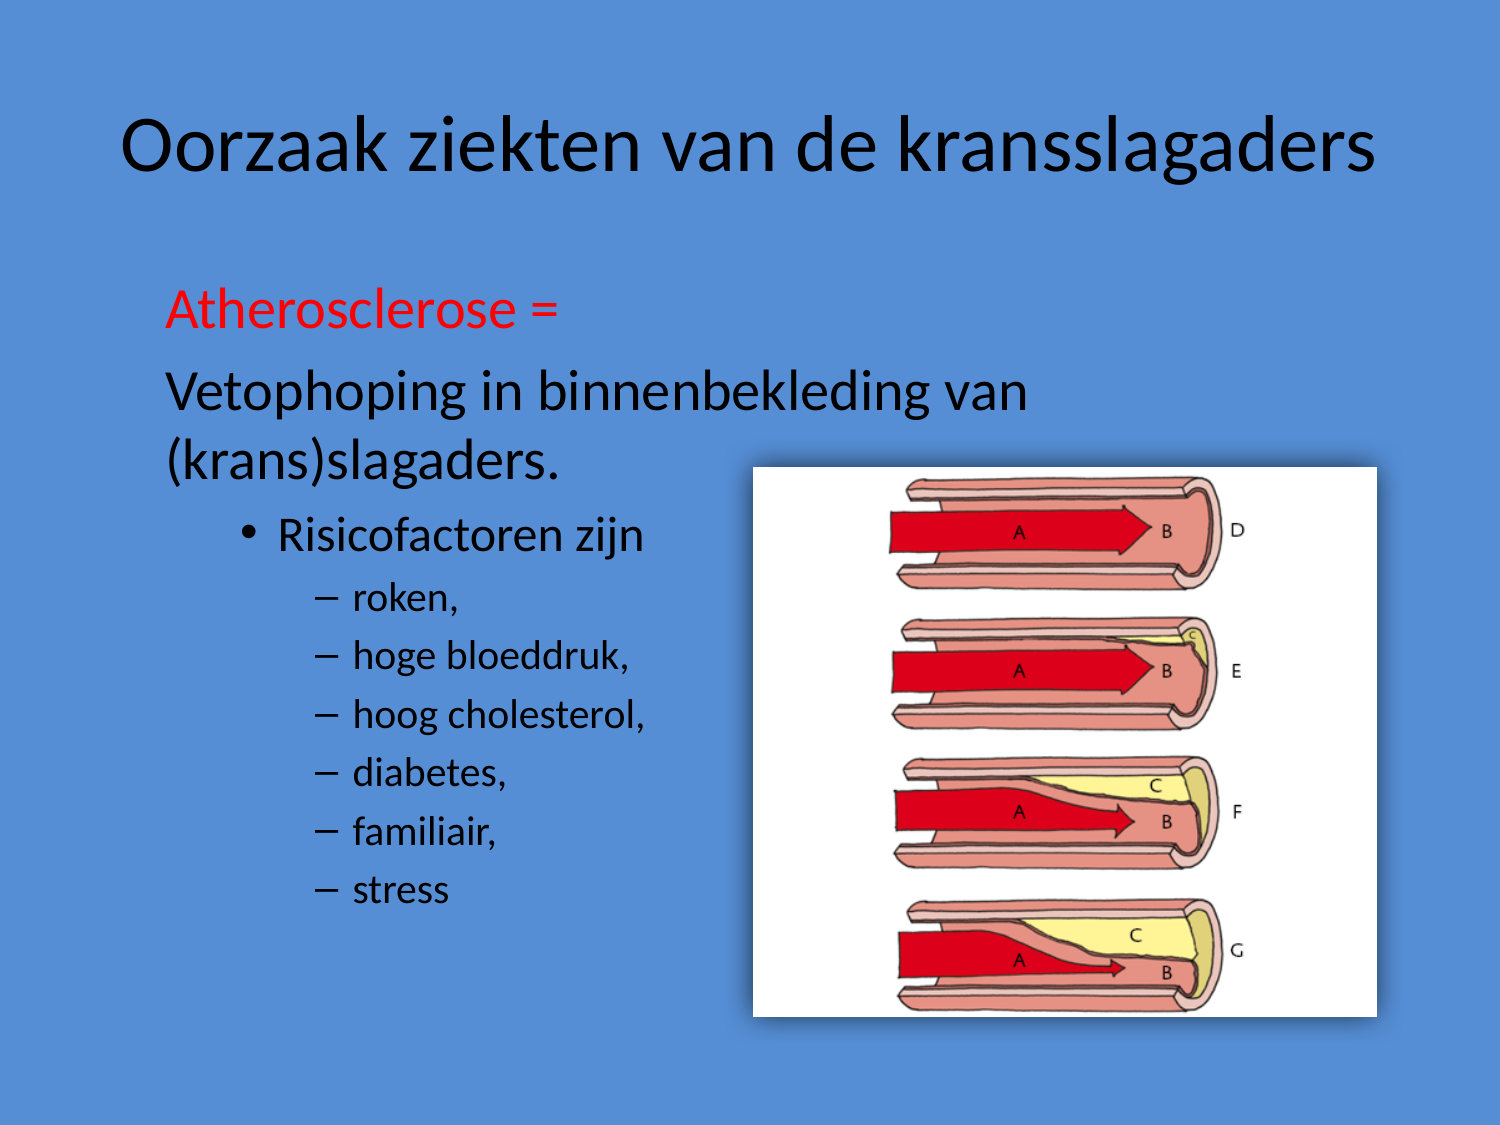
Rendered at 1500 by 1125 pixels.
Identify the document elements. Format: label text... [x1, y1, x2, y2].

picture [753, 467, 1377, 1018]
title Oorzaak ziekten van de kransslagaders [75, 45, 1425, 233]
list Atherosclerose = Vetophoping in binnenbekleding van (krans)slagaders. Risicofactoren zijn roken, hoge bloeddruk, hoog cholesterol, diabetes, familiair, stress [75, 262, 1425, 1005]
